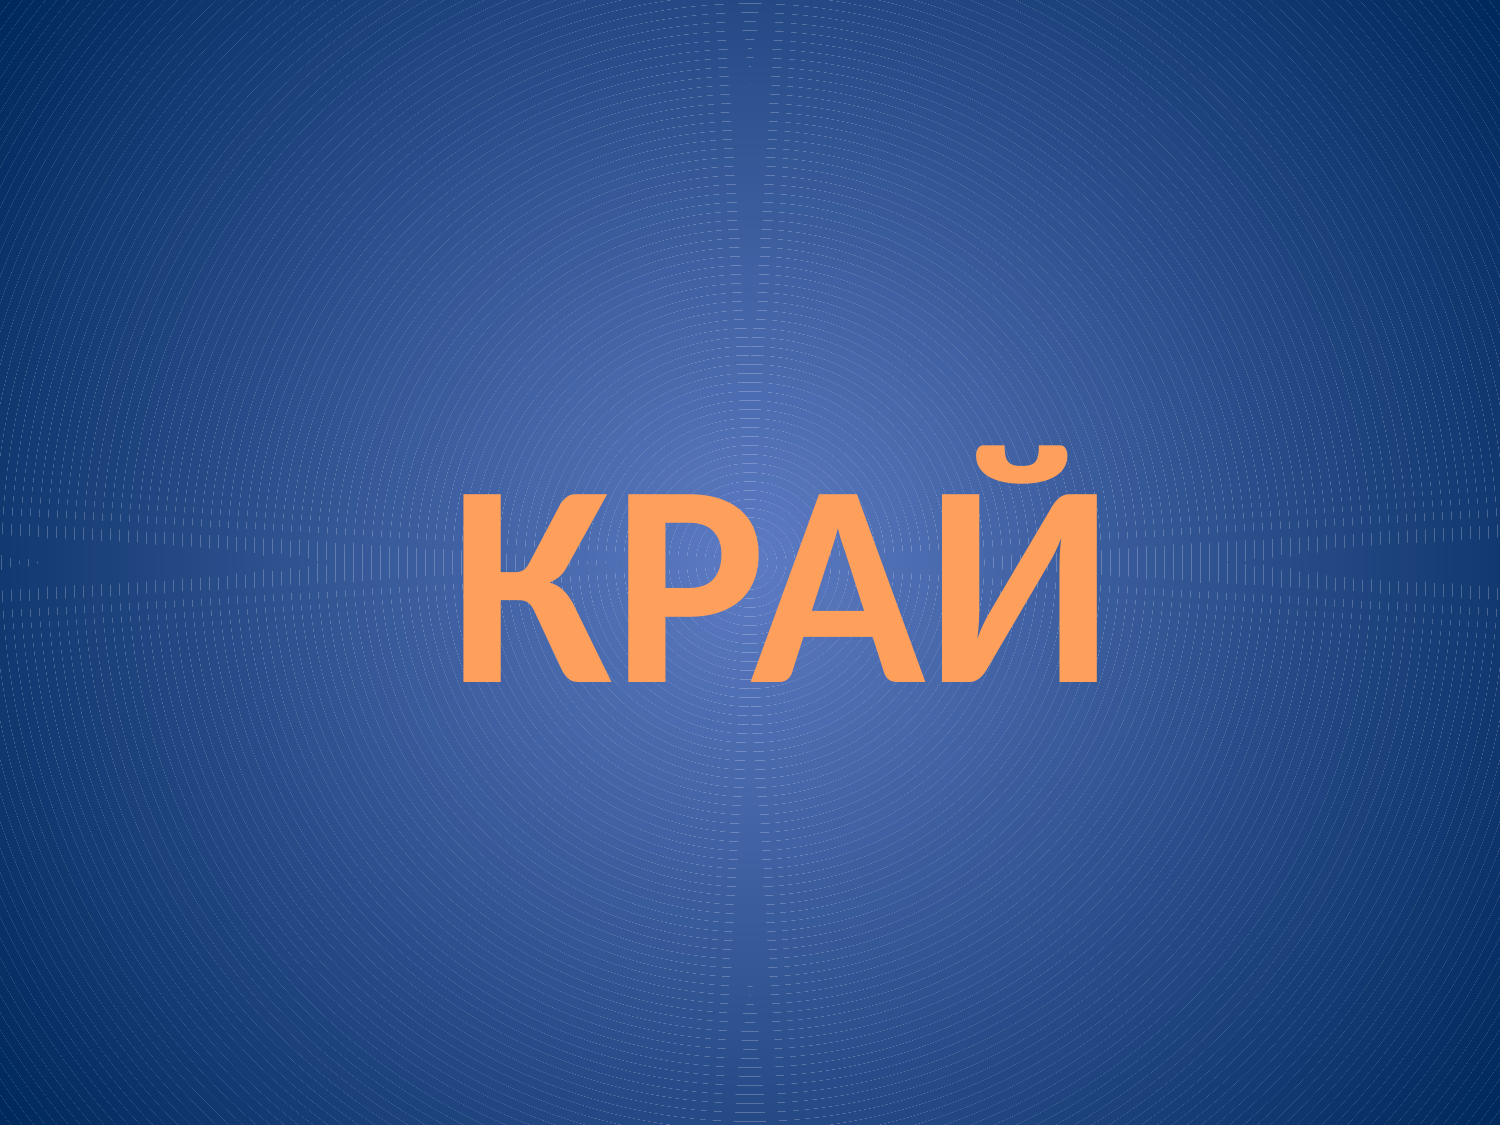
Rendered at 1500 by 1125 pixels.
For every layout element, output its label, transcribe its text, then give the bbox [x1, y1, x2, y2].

text_box КРАЙ [434, 385, 1130, 748]
